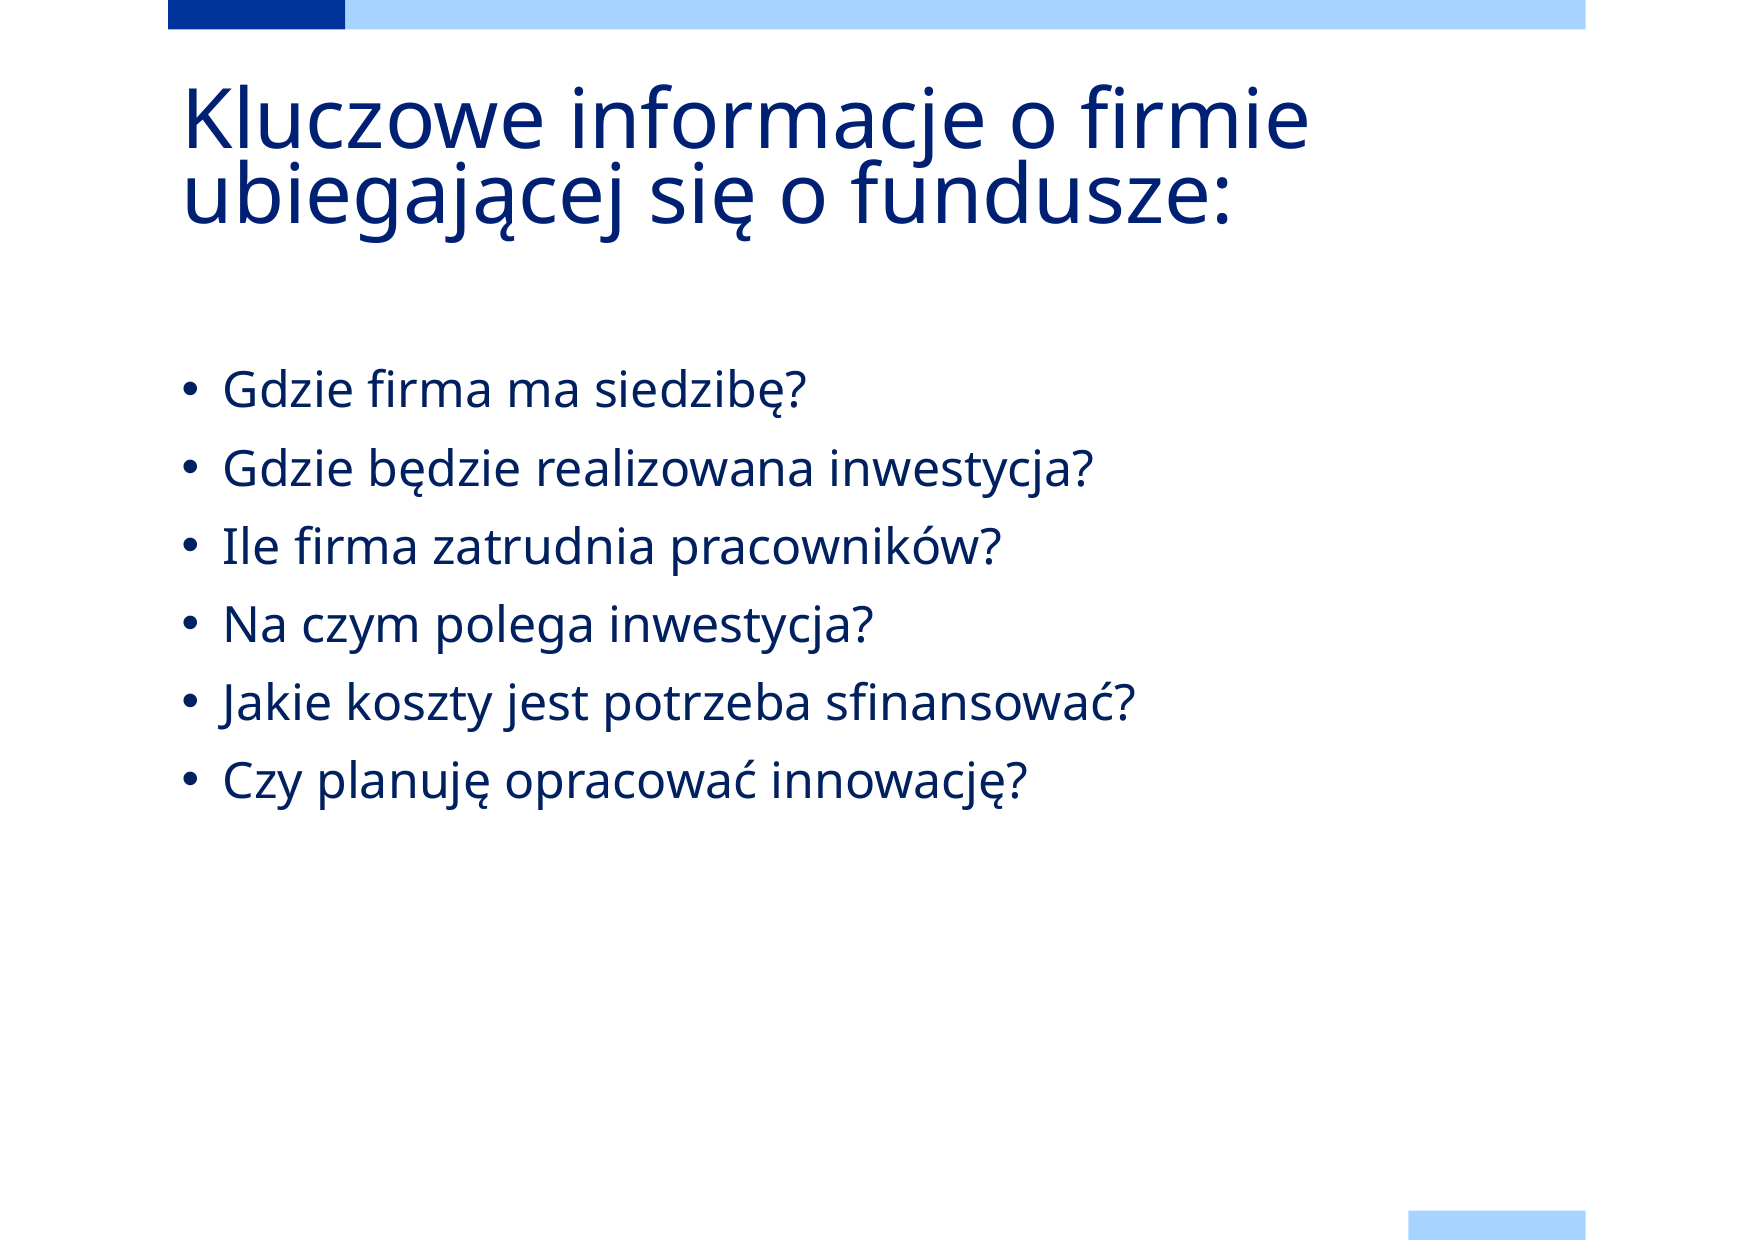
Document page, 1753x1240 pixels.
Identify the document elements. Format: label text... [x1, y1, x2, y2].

text_box Kluczowe informacje o firmie ubiegającej się o fundusze: [166, 83, 1585, 187]
text_box Gdzie firma ma siedzibę? Gdzie będzie realizowana inwestycja? Ile firma zatrudnia pracowników? Na czym polega inwestycja? Jakie koszty jest potrzeba sfinansować? Czy planuję opracować innowację? [166, 342, 1716, 875]
